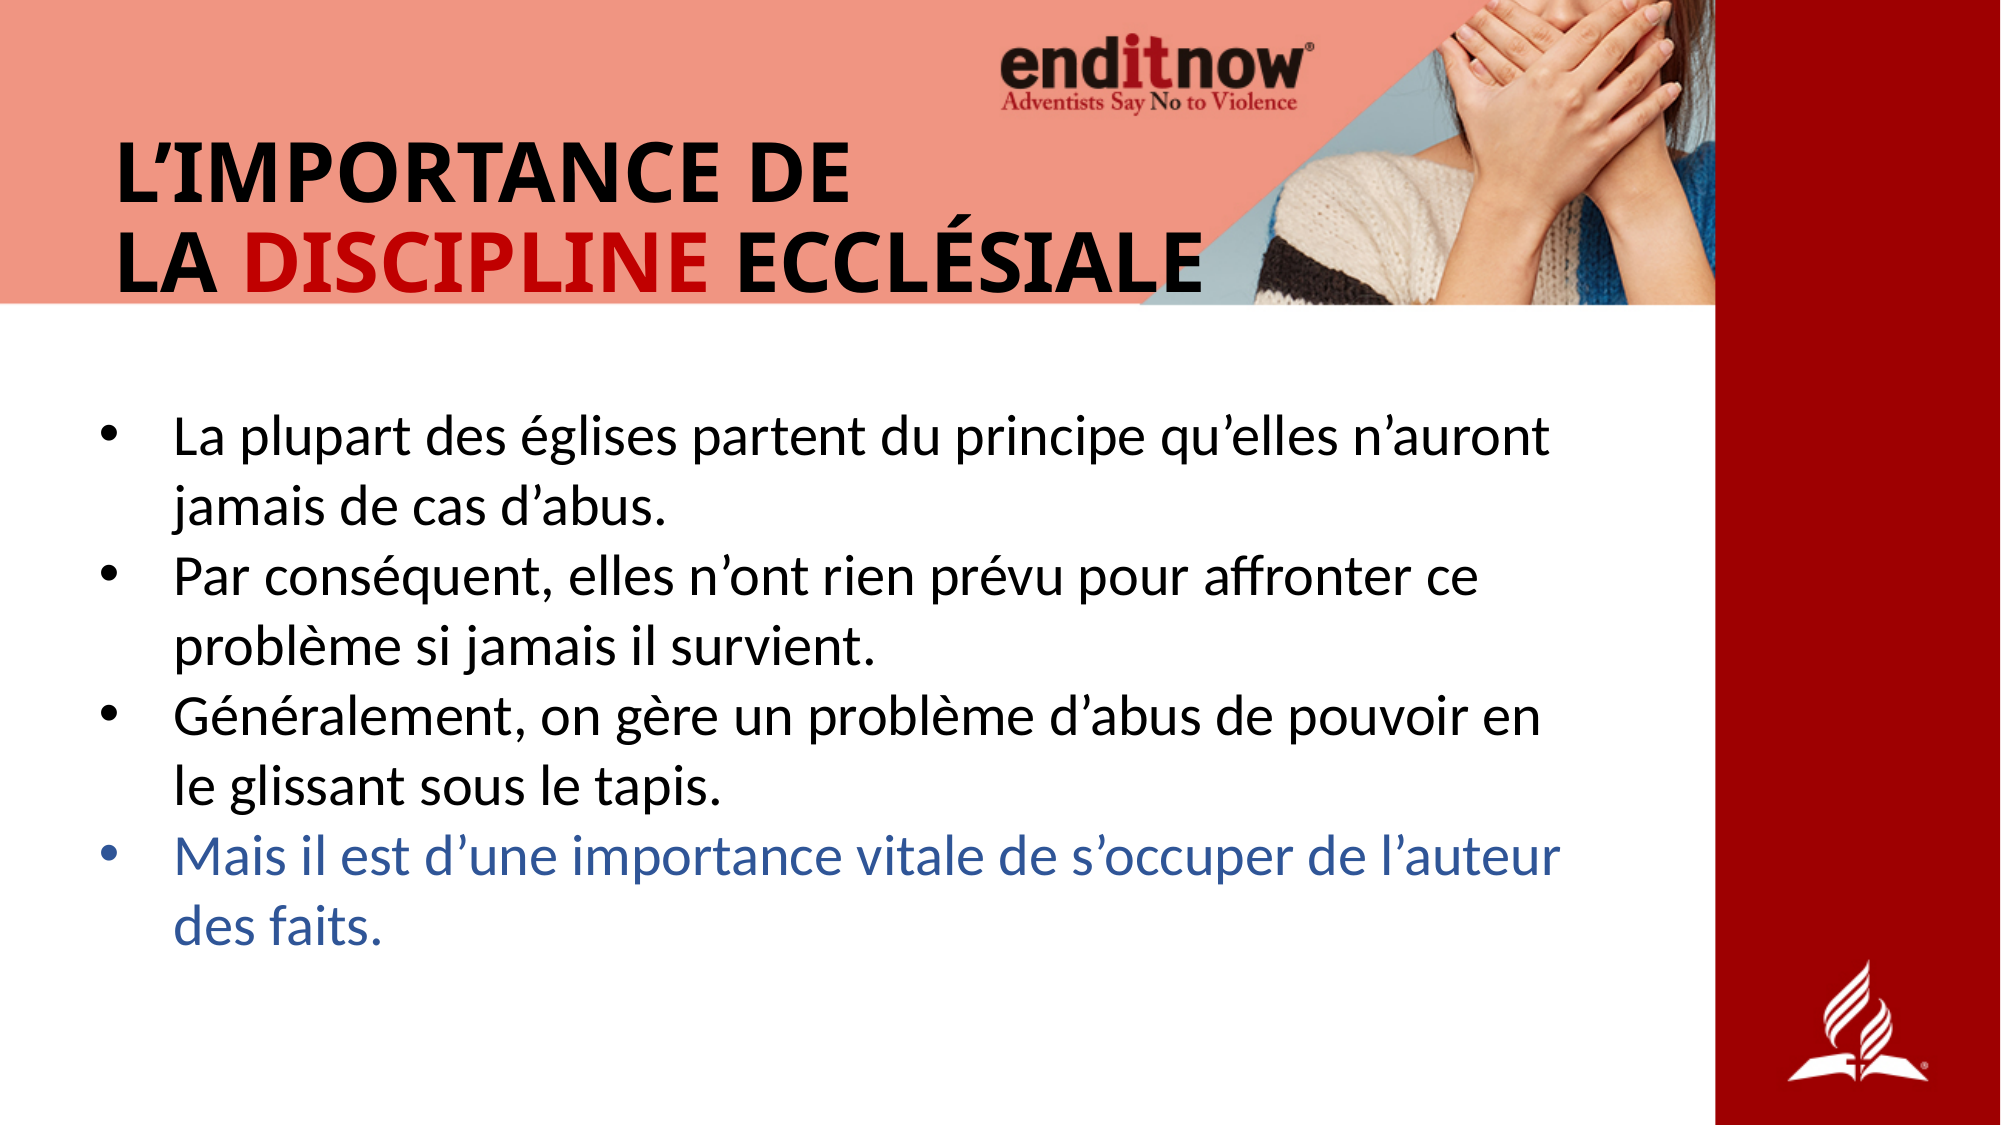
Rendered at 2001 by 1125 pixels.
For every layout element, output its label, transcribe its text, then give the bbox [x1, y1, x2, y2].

title L’IMPORTANCE DE LA DISCIPLINE ECCLÉSIALE [98, 111, 1638, 330]
picture [0, 0, 2001, 1125]
text_box La plupart des églises partent du principe qu’elles n’auront jamais de cas d’abus. Par conséquent, elles n’ont rien prévu pour affronter ce problème si jamais il survient. Généralement, on gère un problème d’abus de pouvoir en le glissant sous le tapis. Mais il est d’une importance vitale de s’occuper de l’auteur des faits. [84, 390, 1585, 1080]
